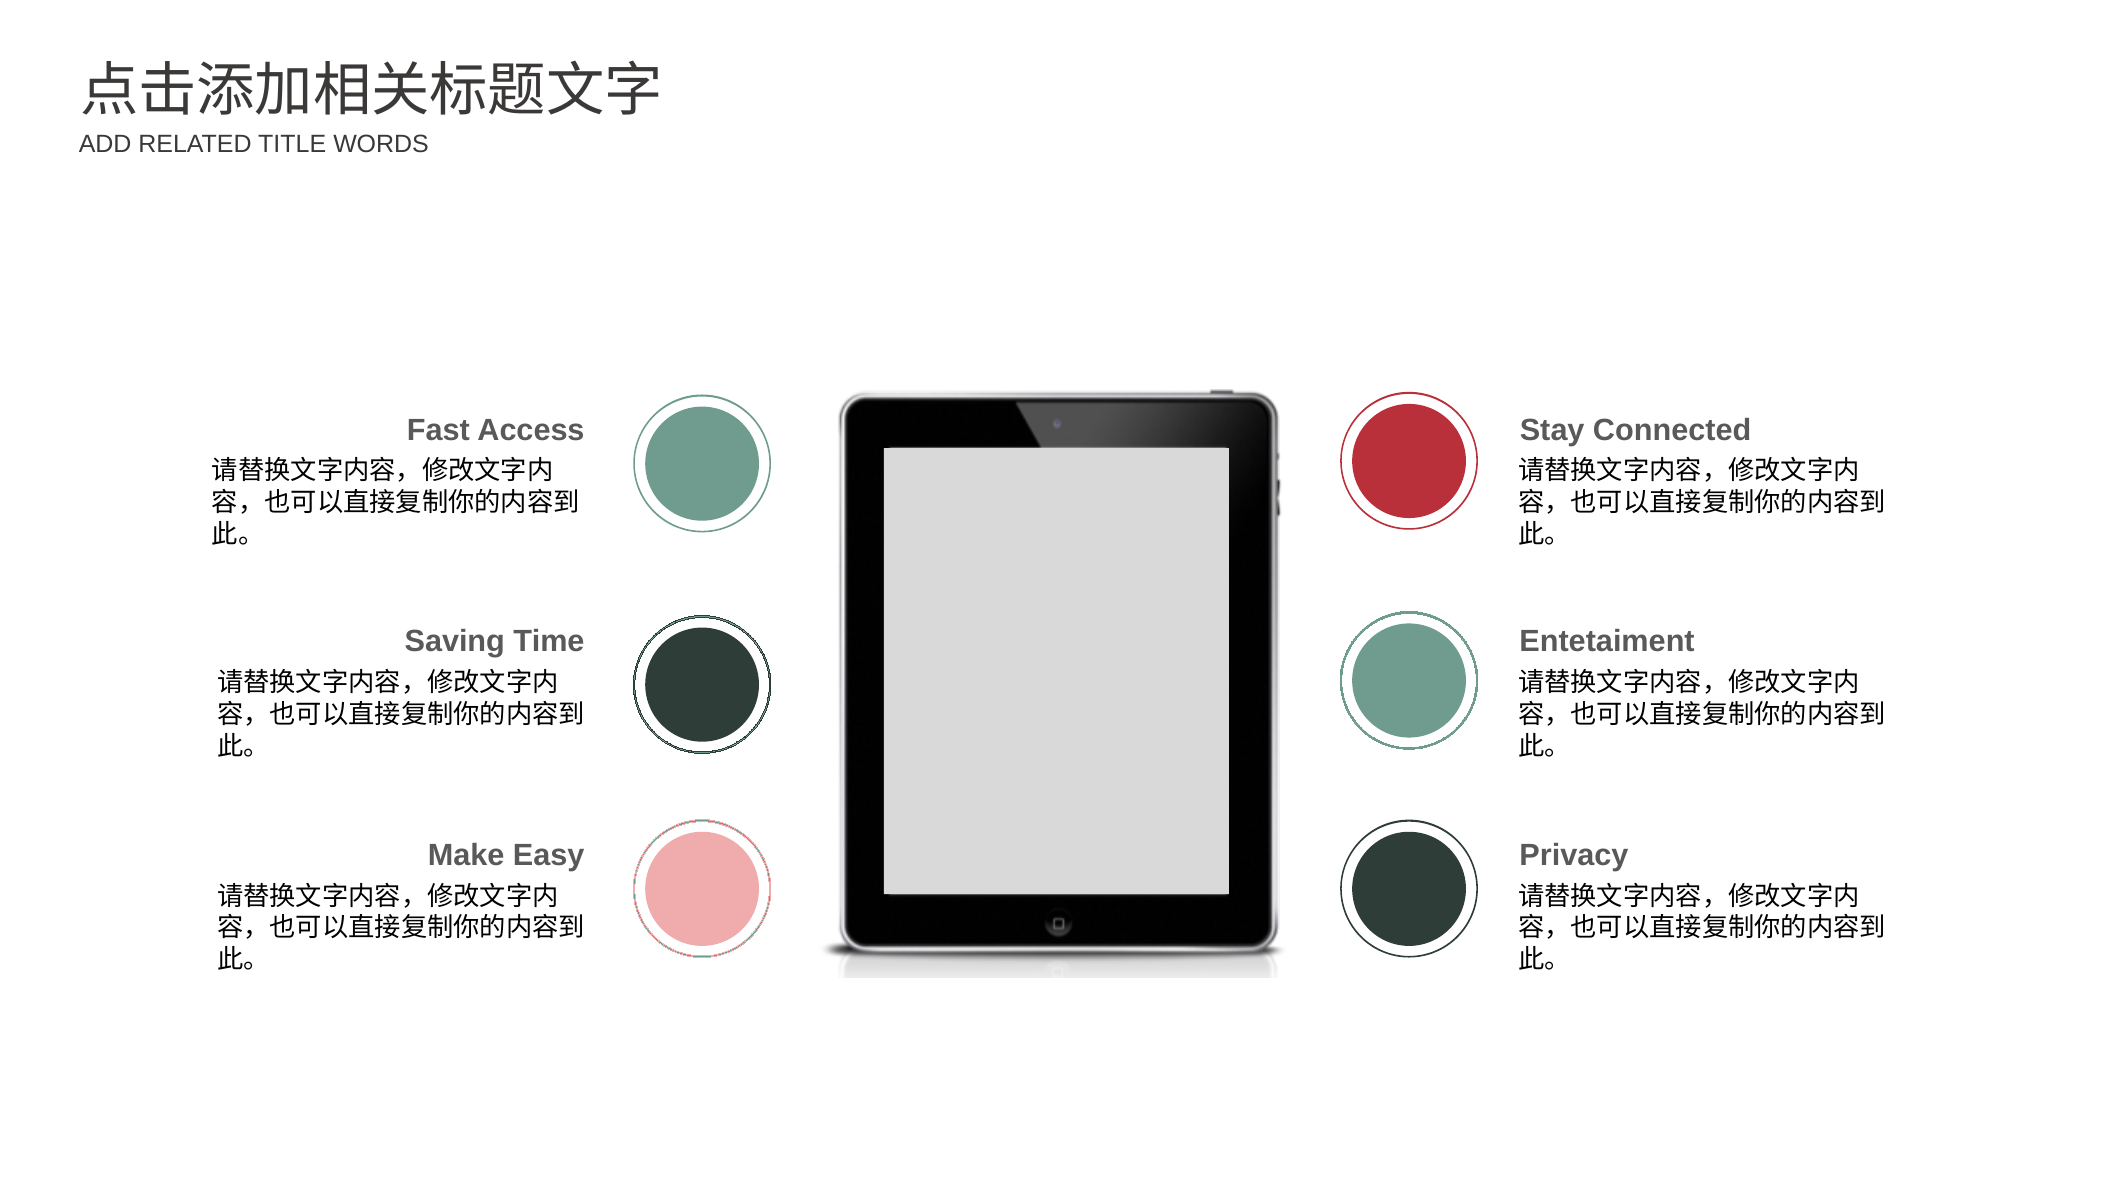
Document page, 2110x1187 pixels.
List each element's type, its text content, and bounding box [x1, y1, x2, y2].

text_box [1503, 613, 1912, 769]
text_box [812, 374, 1301, 978]
text_box ADD RELATED TITLE WORDS [62, 119, 446, 166]
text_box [1340, 611, 1478, 750]
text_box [202, 613, 601, 769]
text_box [633, 394, 771, 533]
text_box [197, 401, 601, 558]
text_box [202, 827, 601, 983]
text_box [633, 615, 771, 754]
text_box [633, 819, 771, 958]
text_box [1340, 819, 1478, 958]
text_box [1503, 401, 1912, 558]
text_box 点击添加相关标题文字 [64, 43, 679, 130]
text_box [1503, 827, 1912, 983]
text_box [1340, 391, 1478, 530]
